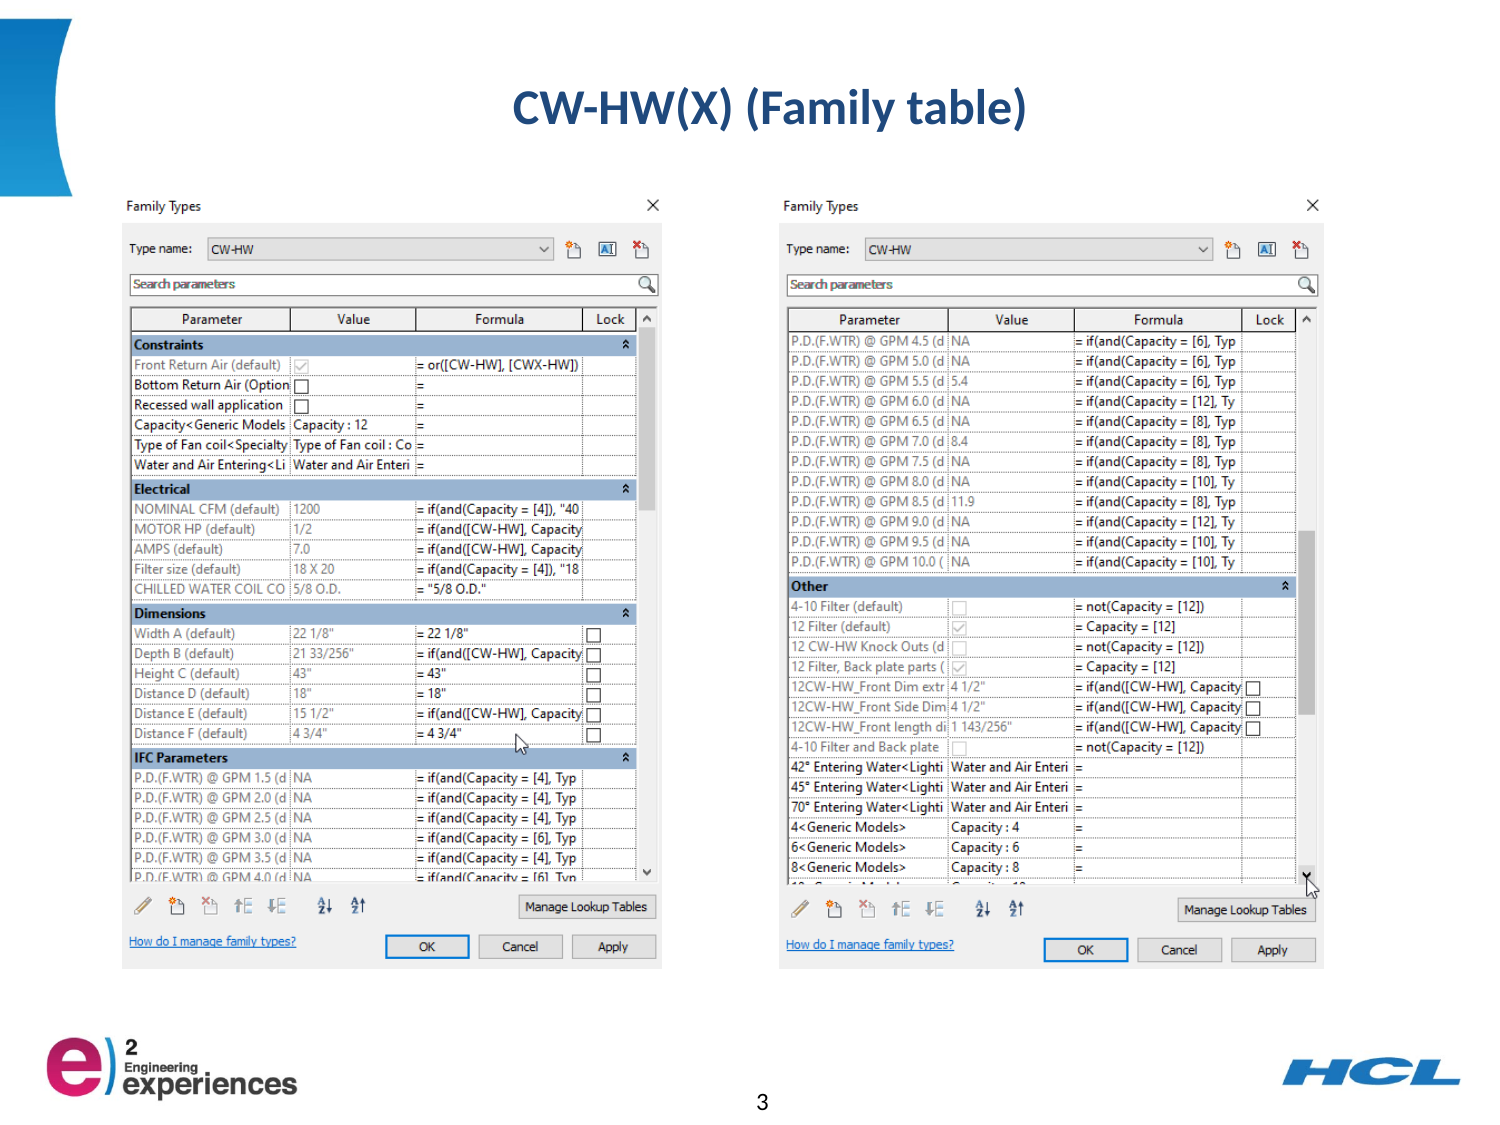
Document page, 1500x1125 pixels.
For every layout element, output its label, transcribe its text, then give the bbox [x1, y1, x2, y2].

picture [0, 0, 1500, 1125]
title CW-HW(X) (Family table) [56, 16, 1486, 194]
